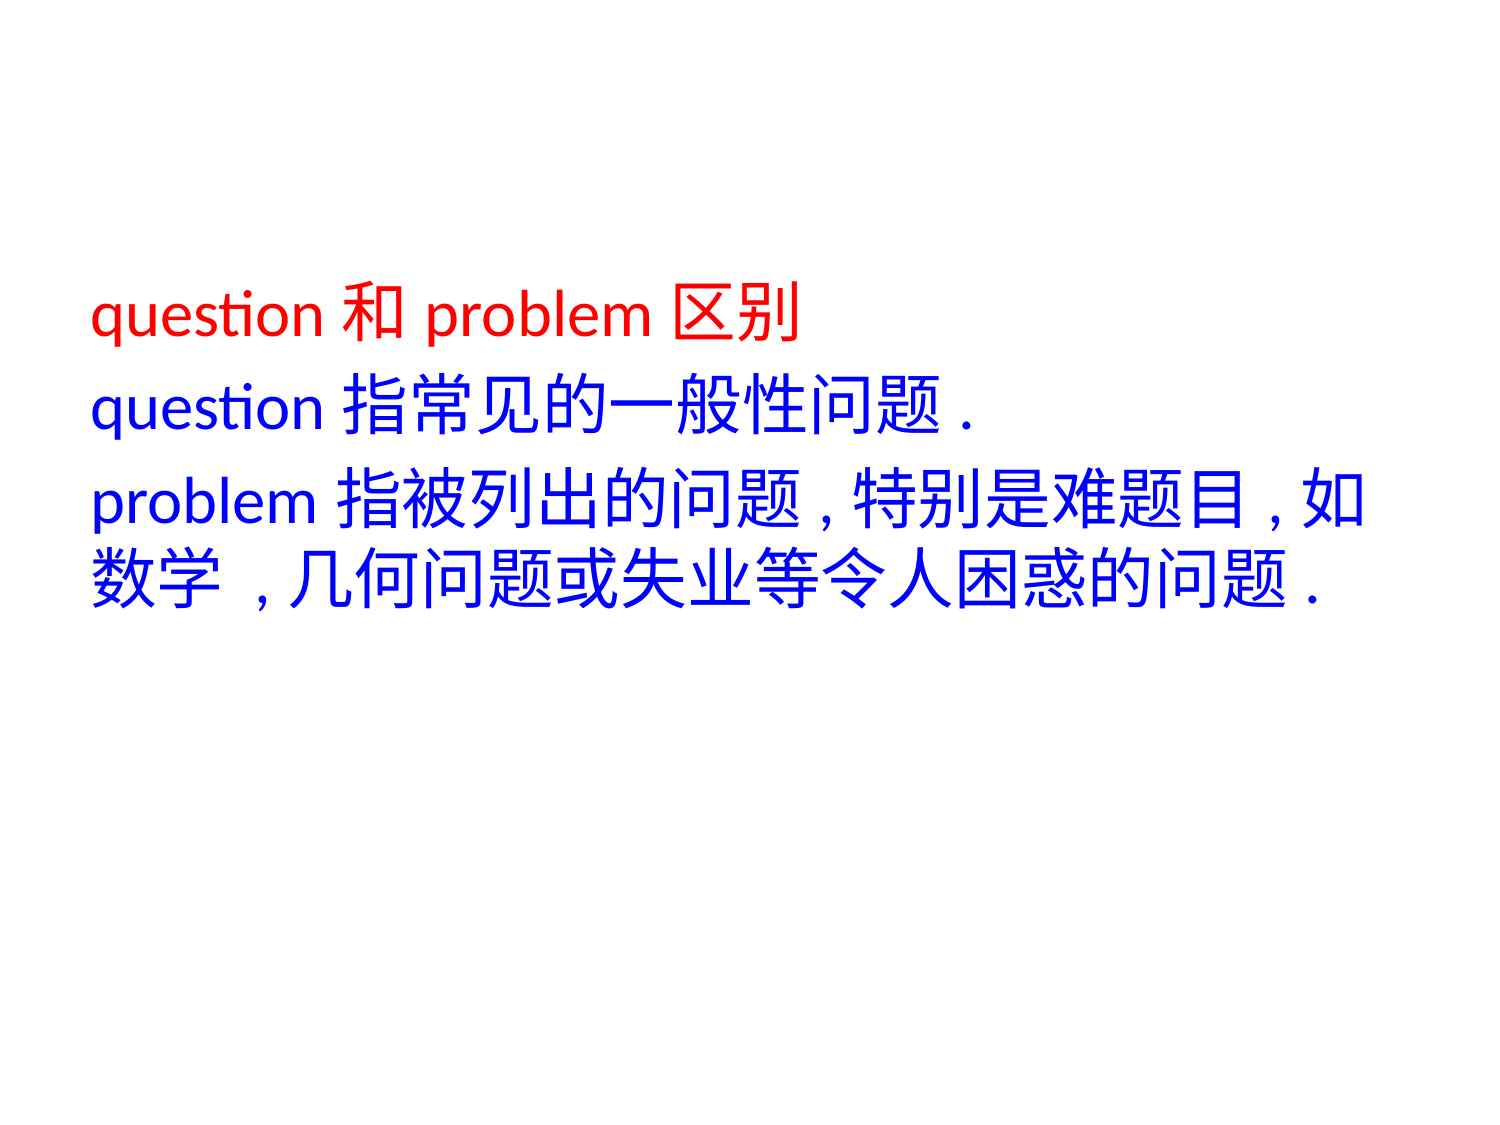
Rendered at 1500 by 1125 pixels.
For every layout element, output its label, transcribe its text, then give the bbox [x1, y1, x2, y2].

list question和problem区别 question指常见的一般性问题. problem指被列出的问题,特别是难题目,如数学 ,几何问题或失业等令人困惑的问题. [75, 262, 1425, 1005]
